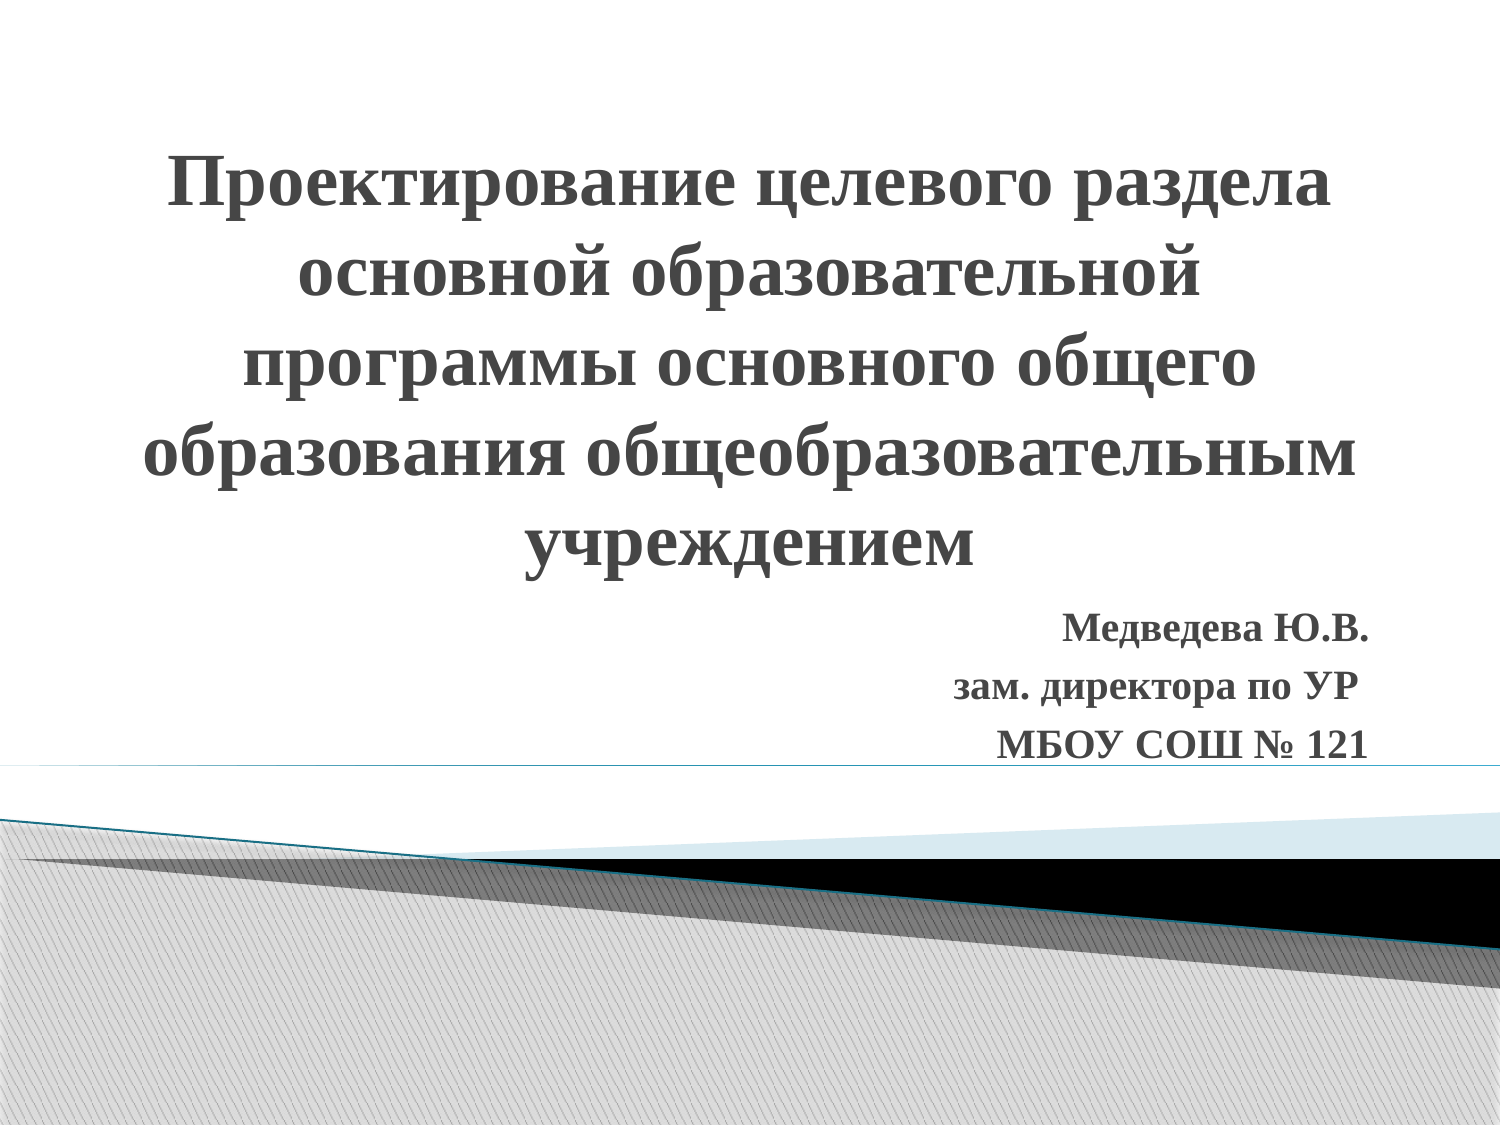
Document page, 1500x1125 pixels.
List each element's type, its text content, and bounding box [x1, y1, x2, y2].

picture [5, 859, 1500, 989]
title Проектирование целевого раздела основной образовательной программы основного общего образования общеобразовательным учреждением [112, 101, 1388, 588]
subtitle Медведева Ю.В. зам. директора по УР МБОУ СОШ № 121 [112, 592, 1388, 858]
